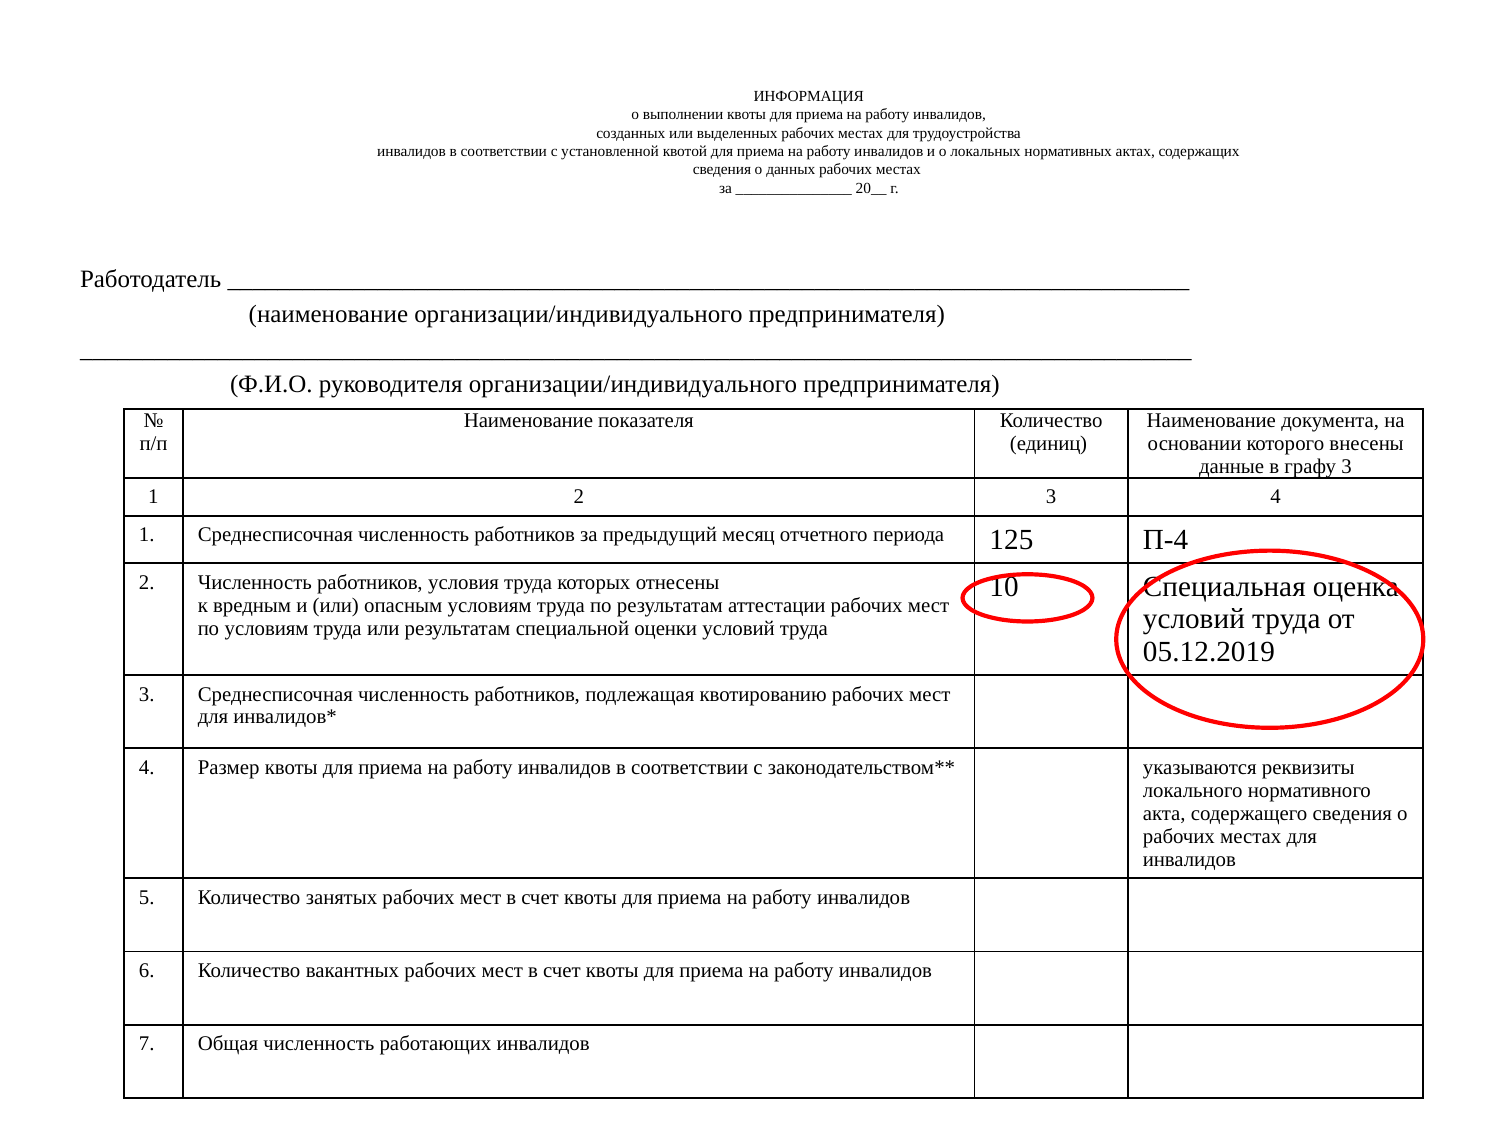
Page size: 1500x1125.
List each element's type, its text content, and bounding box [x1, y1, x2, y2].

title ИНФОРМАЦИЯ о выполнении квоты для приема на работу инвалидов, созданных или выделенных рабочих местах для трудоустройства инвалидов в соответствии с установленной квотой для приема на работу инвалидов и о локальных нормативных актах, содержащих сведения о данных рабочих местах за _______________ 20__ г. [230, 30, 1388, 255]
table_cell 10 [975, 564, 1127, 674]
table_header Наименование показателя [184, 410, 974, 477]
table_header № п/п [125, 410, 182, 477]
table_header Наименование документа, на основании которого внесены данные в графу 3 [1129, 410, 1422, 477]
table_cell Размер квоты для приема на работу инвалидов в соответствии с законодательством** [184, 749, 974, 877]
table_cell Специальная оценка условий труда от 05.12.2019 [1129, 564, 1180, 599]
table_cell Общая численность работающих инвалидов [184, 1026, 974, 1097]
table_cell 1. [125, 517, 182, 562]
table_cell 5. [125, 879, 182, 951]
table_cell [975, 952, 1127, 1024]
table_cell Численность работников, условия труда которых отнесены к вредным и (или) опасным условиям труда по результатам аттестации рабочих мест по условиям труда или результатам специальной оценки условий труда [184, 564, 974, 674]
table_cell 6. [125, 952, 182, 1024]
table_cell [975, 749, 1127, 877]
table_cell [1129, 952, 1422, 1024]
table_header Количество (единиц) [975, 410, 1127, 477]
table_cell 4. [125, 749, 182, 877]
text_box [960, 572, 1095, 624]
table_cell [1129, 879, 1422, 951]
table_cell Специальная оценка условий труда от 05.12.2019 [1360, 564, 1422, 617]
table_cell 3. [125, 676, 182, 747]
table_cell 2. [125, 564, 182, 674]
table_cell 1 [125, 479, 182, 515]
table_cell [1129, 676, 1422, 747]
table_cell 4 [1129, 479, 1422, 515]
text_box [1114, 548, 1426, 730]
table_cell [1129, 1026, 1422, 1097]
table_cell 125 [975, 517, 1127, 562]
table_cell 2 [184, 479, 974, 515]
table_cell Среднесписочная численность работников за предыдущий месяц отчетного периода [184, 517, 974, 562]
table_cell [975, 879, 1127, 951]
table_cell П-4 [1129, 517, 1422, 562]
table_cell указываются реквизиты локального нормативного акта, содержащего сведения о рабочих местах для инвалидов [1129, 749, 1422, 877]
subtitle Работодатель _____________________________________________________________________________ (наименование организации/индивидуального предпринимателя) _________________________________________________________________________________________ (Ф.И.О. руководителя организации/индивидуального предпринимателя) [64, 255, 1459, 1071]
table_cell [975, 1026, 1127, 1097]
table_cell Количество занятых рабочих мест в счет квоты для приема на работу инвалидов [184, 879, 974, 951]
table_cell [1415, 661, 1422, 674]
table_cell 7. [125, 1026, 182, 1097]
table_cell 3 [975, 479, 1127, 515]
table_cell Количество вакантных рабочих мест в счет квоты для приема на работу инвалидов [184, 952, 974, 1024]
table_cell Среднесписочная численность работников, подлежащая квотированию рабочих мест для инвалидов* [184, 676, 974, 747]
table_cell [975, 676, 1127, 747]
